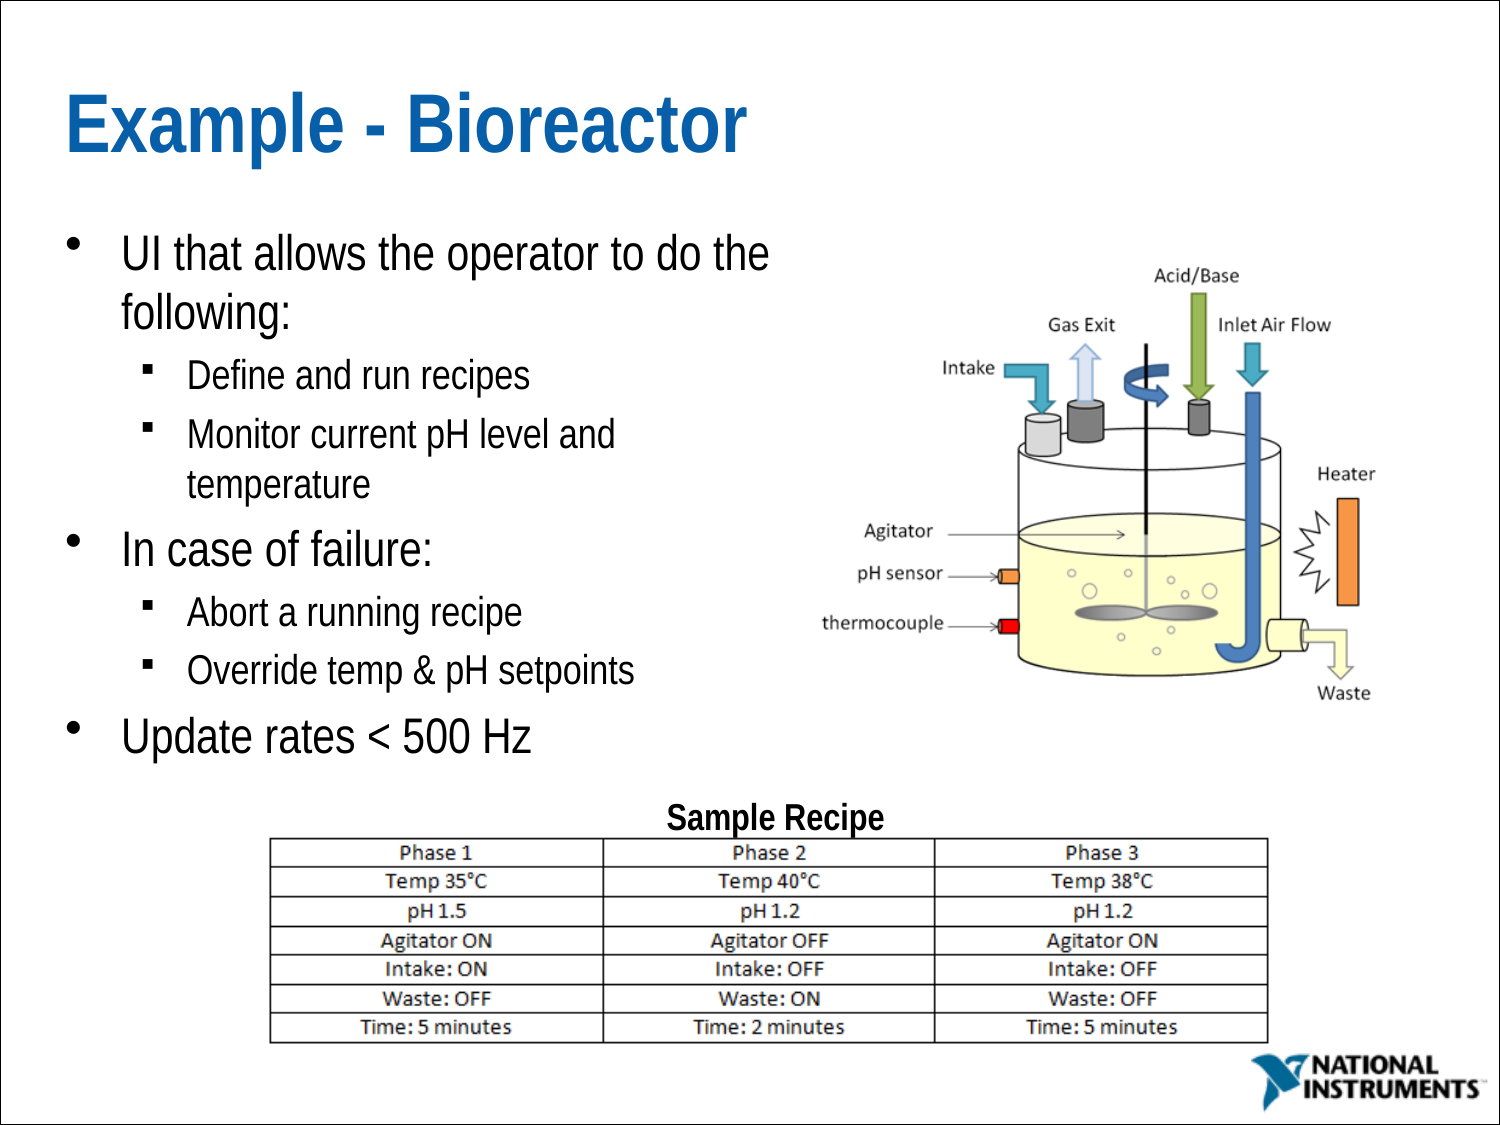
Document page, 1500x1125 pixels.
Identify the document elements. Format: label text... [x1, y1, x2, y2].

title Example - Bioreactor [49, 62, 1438, 176]
list UI that allows the operator to do the following: Define and run recipes Monitor current pH level and temperature In case of failure: Abort a running recipe Override temp & pH setpoints Update rates < 500 Hz [49, 212, 788, 763]
picture [812, 249, 1384, 712]
picture [262, 835, 1489, 1116]
text_box Sample Recipe [651, 785, 900, 834]
